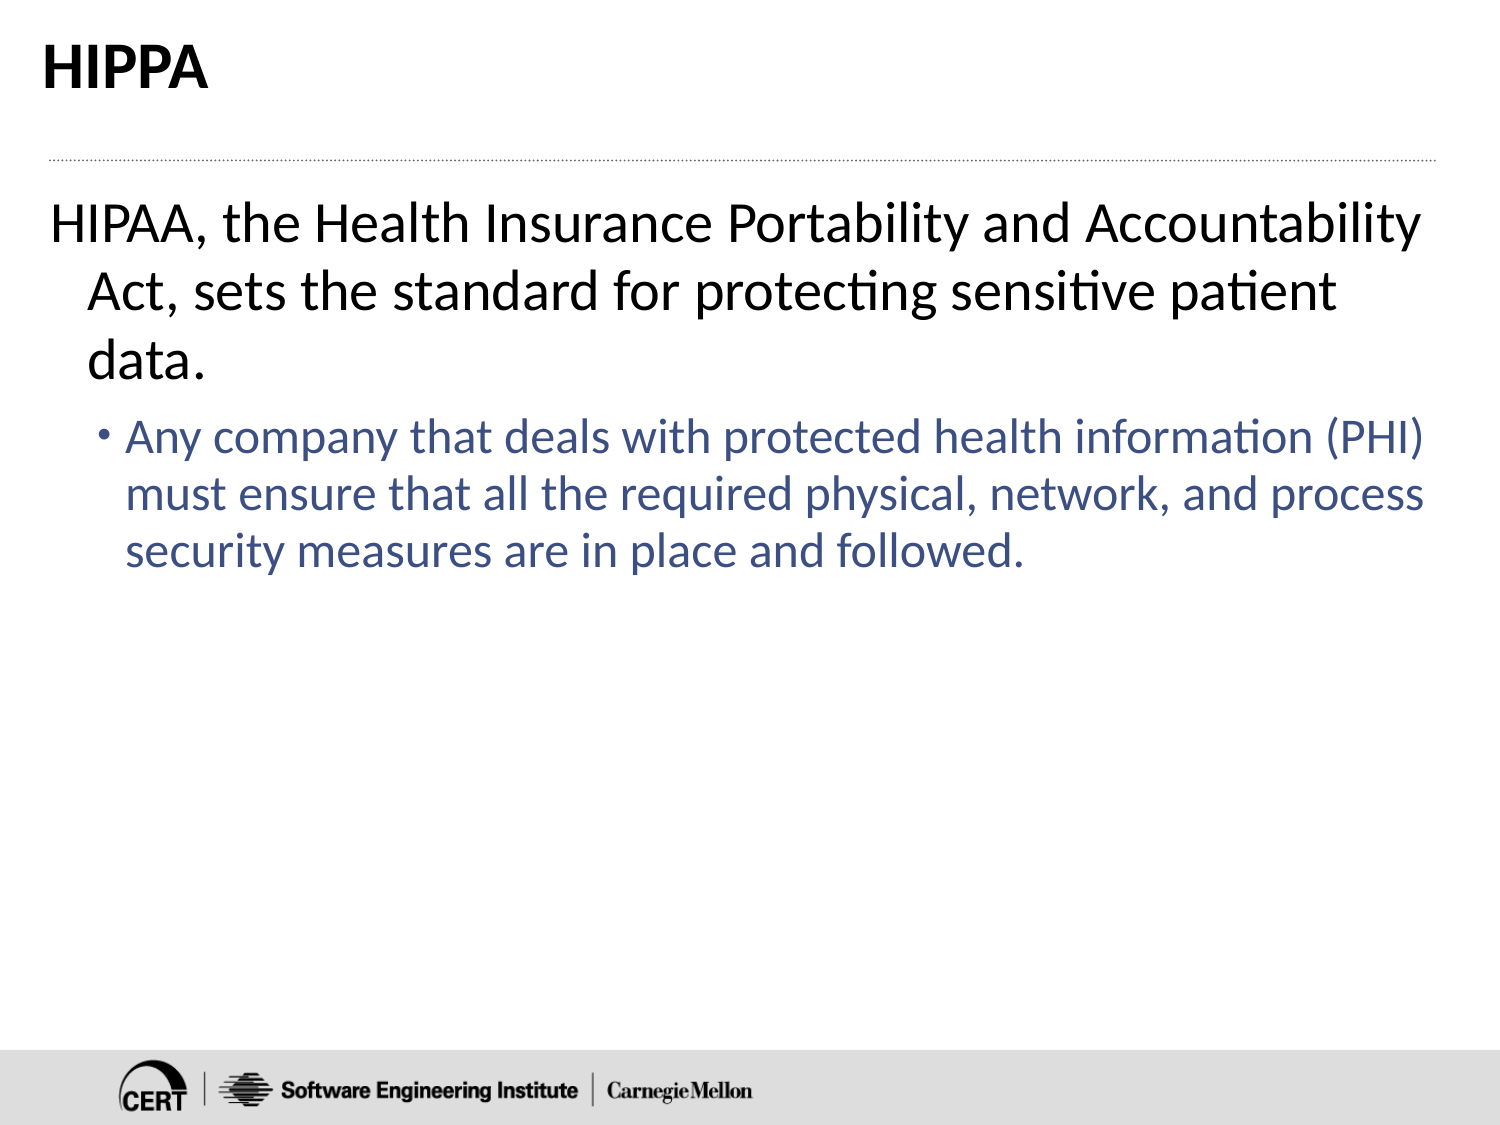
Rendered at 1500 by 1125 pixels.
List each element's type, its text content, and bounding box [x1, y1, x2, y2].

list HIPAA, the Health Insurance Portability and Accountability Act, sets the standard for protecting sensitive patient data. Any company that deals with protected health information (PHI) must ensure that all the required physical, network, and process security measures are in place and followed. [49, 187, 1438, 1001]
title HIPPA [42, 37, 1434, 155]
picture [102, 1056, 765, 1117]
